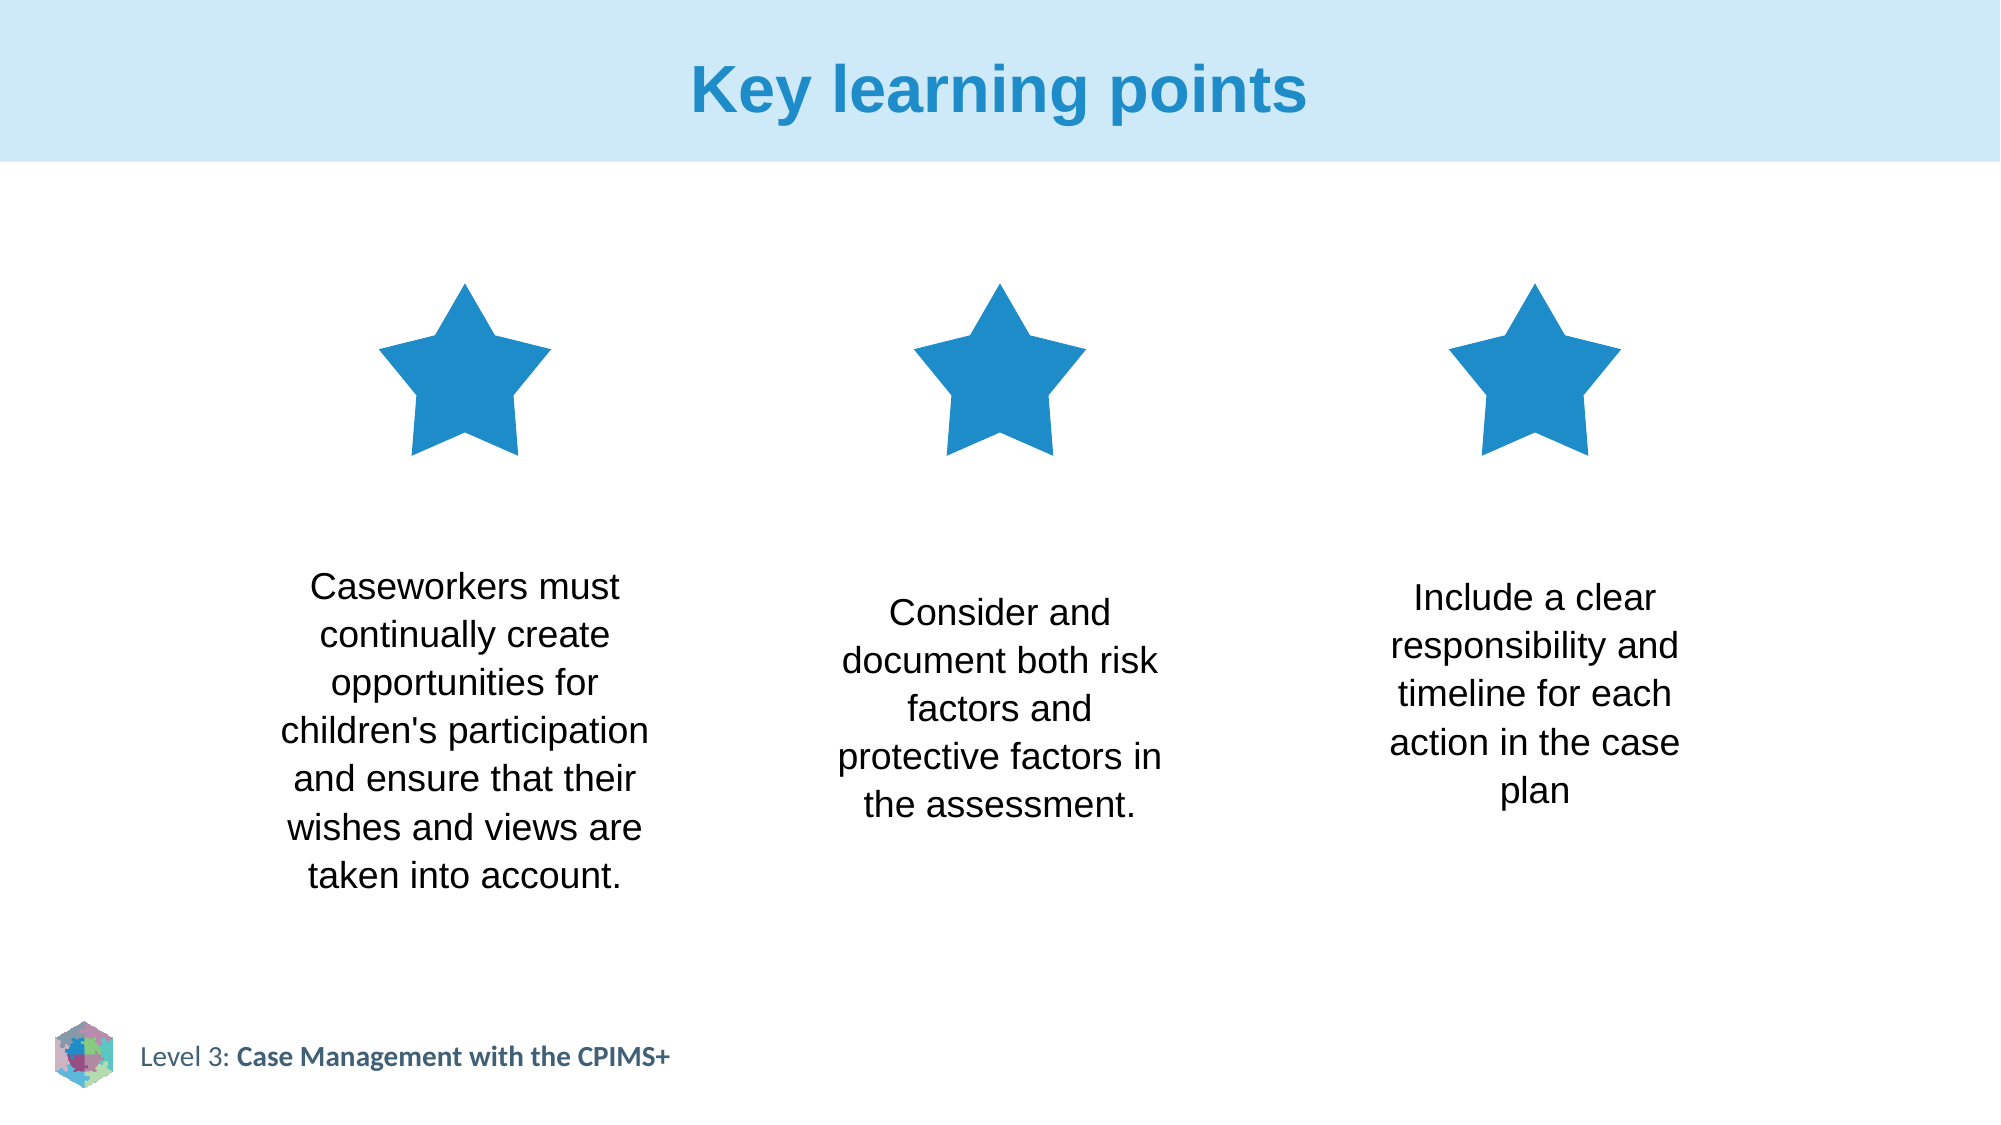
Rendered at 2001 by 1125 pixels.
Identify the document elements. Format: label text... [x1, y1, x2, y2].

text_box [1448, 283, 1622, 456]
text_box Consider and document both risk factors and protective factors in the assessment. [815, 577, 1185, 833]
title Key learning points [137, 19, 1863, 163]
text_box Caseworkers must continually create opportunities for children's participation and ensure that their wishes and views are taken into account. [258, 551, 672, 904]
text_box [913, 283, 1087, 456]
picture [55, 1021, 113, 1088]
text_box [378, 283, 552, 456]
text_box Include a clear responsibility and timeline for each action in the case plan [1350, 562, 1720, 819]
